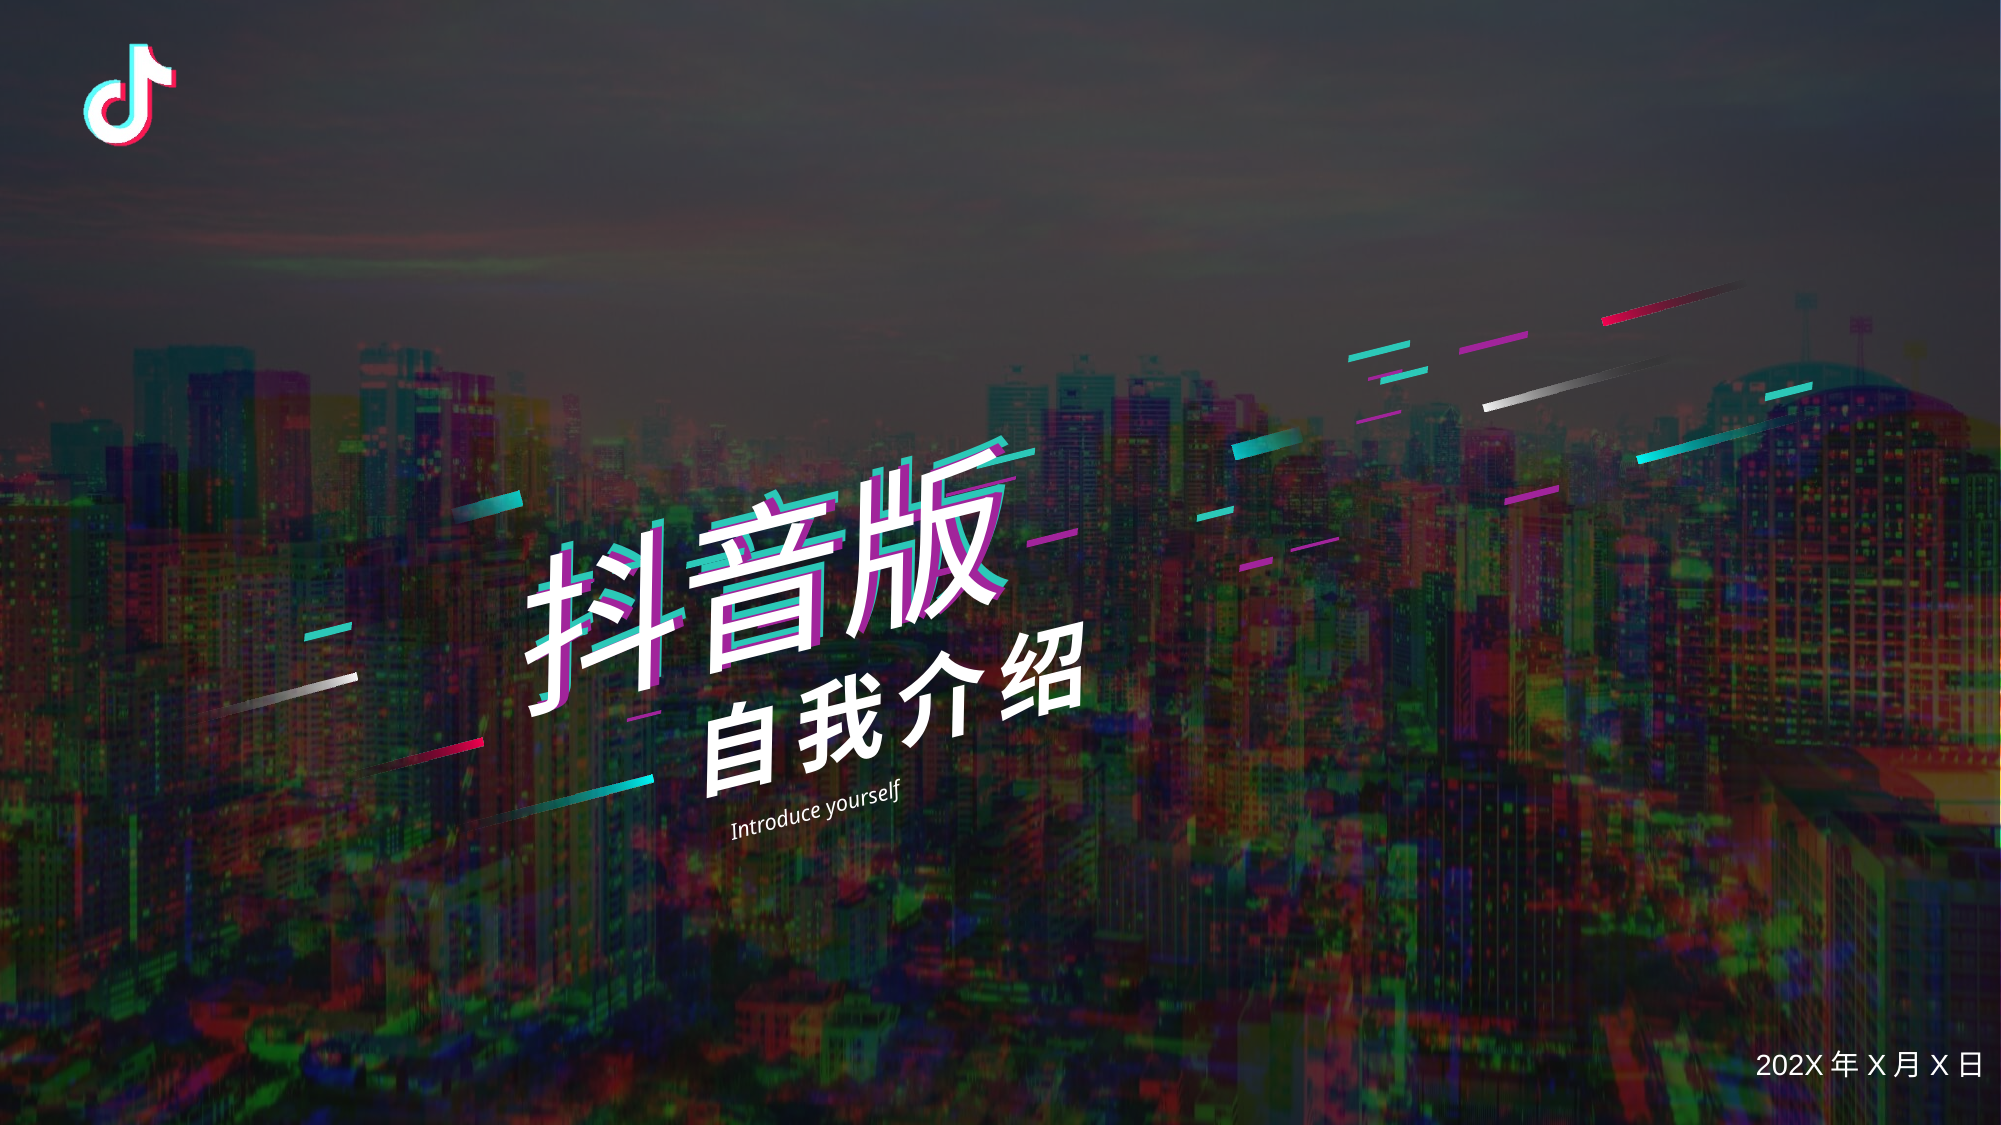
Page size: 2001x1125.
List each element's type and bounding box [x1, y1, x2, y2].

picture [0, 0, 2001, 1125]
text_box [166, 528, 621, 845]
text_box [292, 388, 1820, 615]
text_box [1234, 338, 1834, 489]
